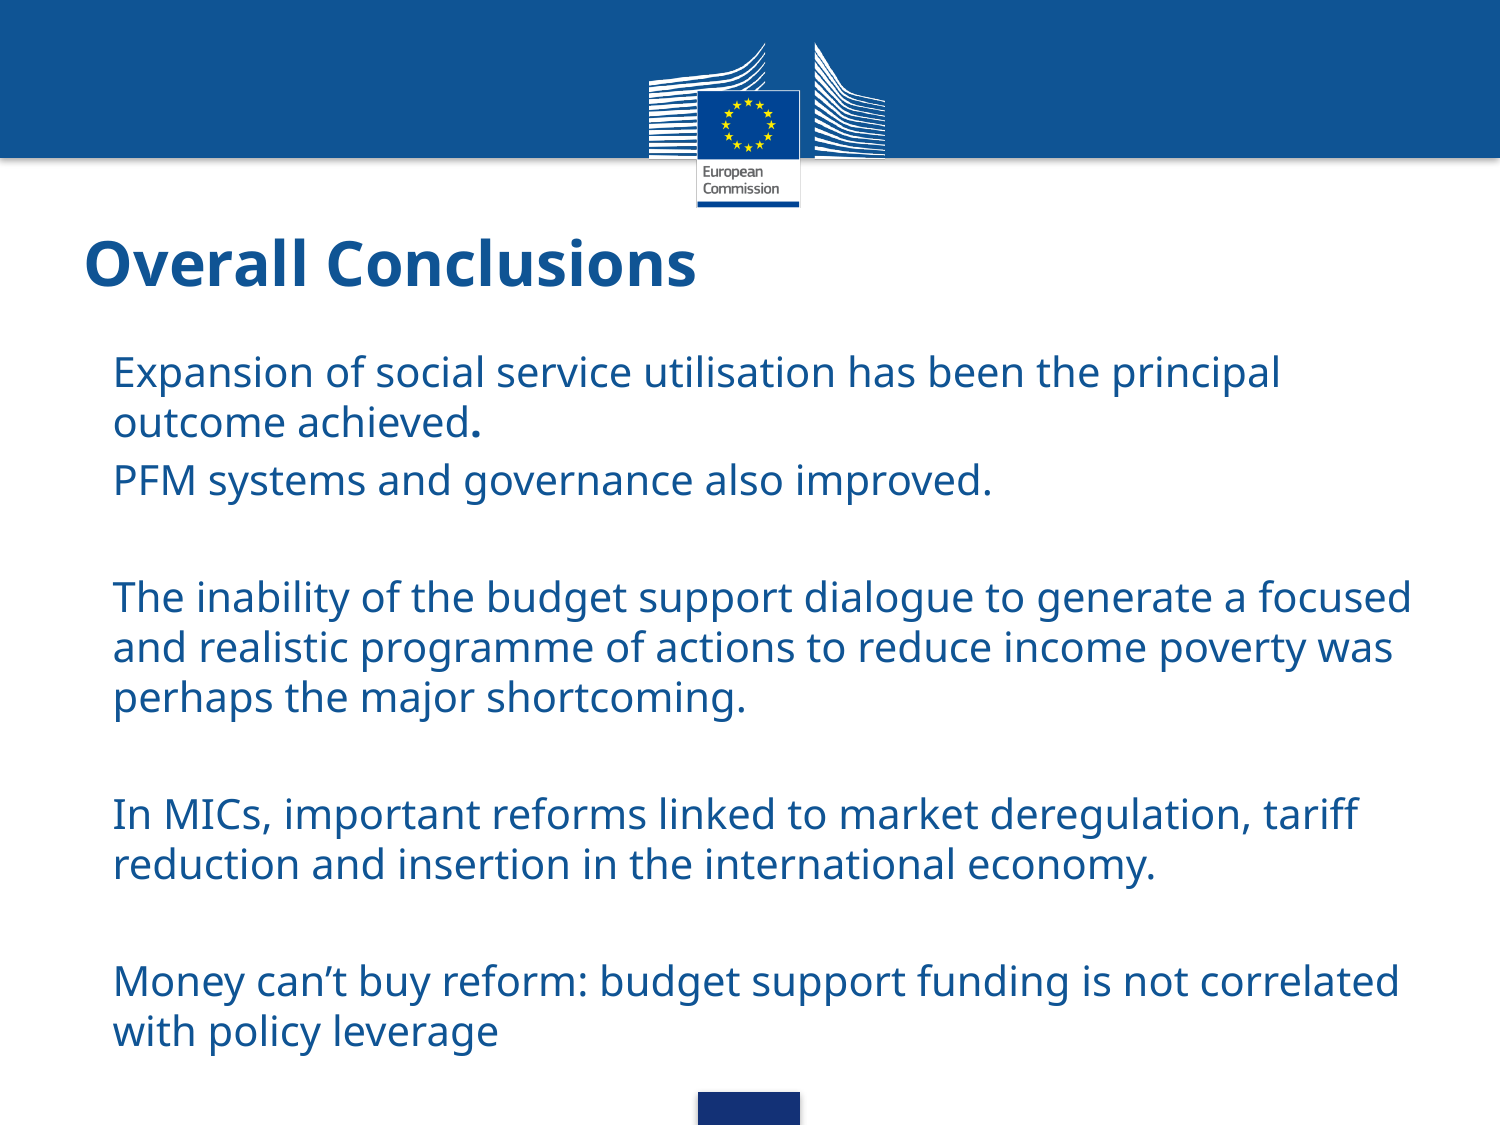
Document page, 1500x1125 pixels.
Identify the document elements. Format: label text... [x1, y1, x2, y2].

title Overall Conclusions [69, 184, 1419, 338]
list Expansion of social service utilisation has been the principal outcome achieved. PFM systems and governance also improved. The inability of the budget support dialogue to generate a focused and realistic programme of actions to reduce income poverty was perhaps the major shortcoming. In MICs, important reforms linked to market deregulation, tariff reduction and insertion in the international economy. Money can’t buy reform: budget support funding is not correlated with policy leverage [41, 338, 1447, 1071]
picture [649, 42, 885, 184]
